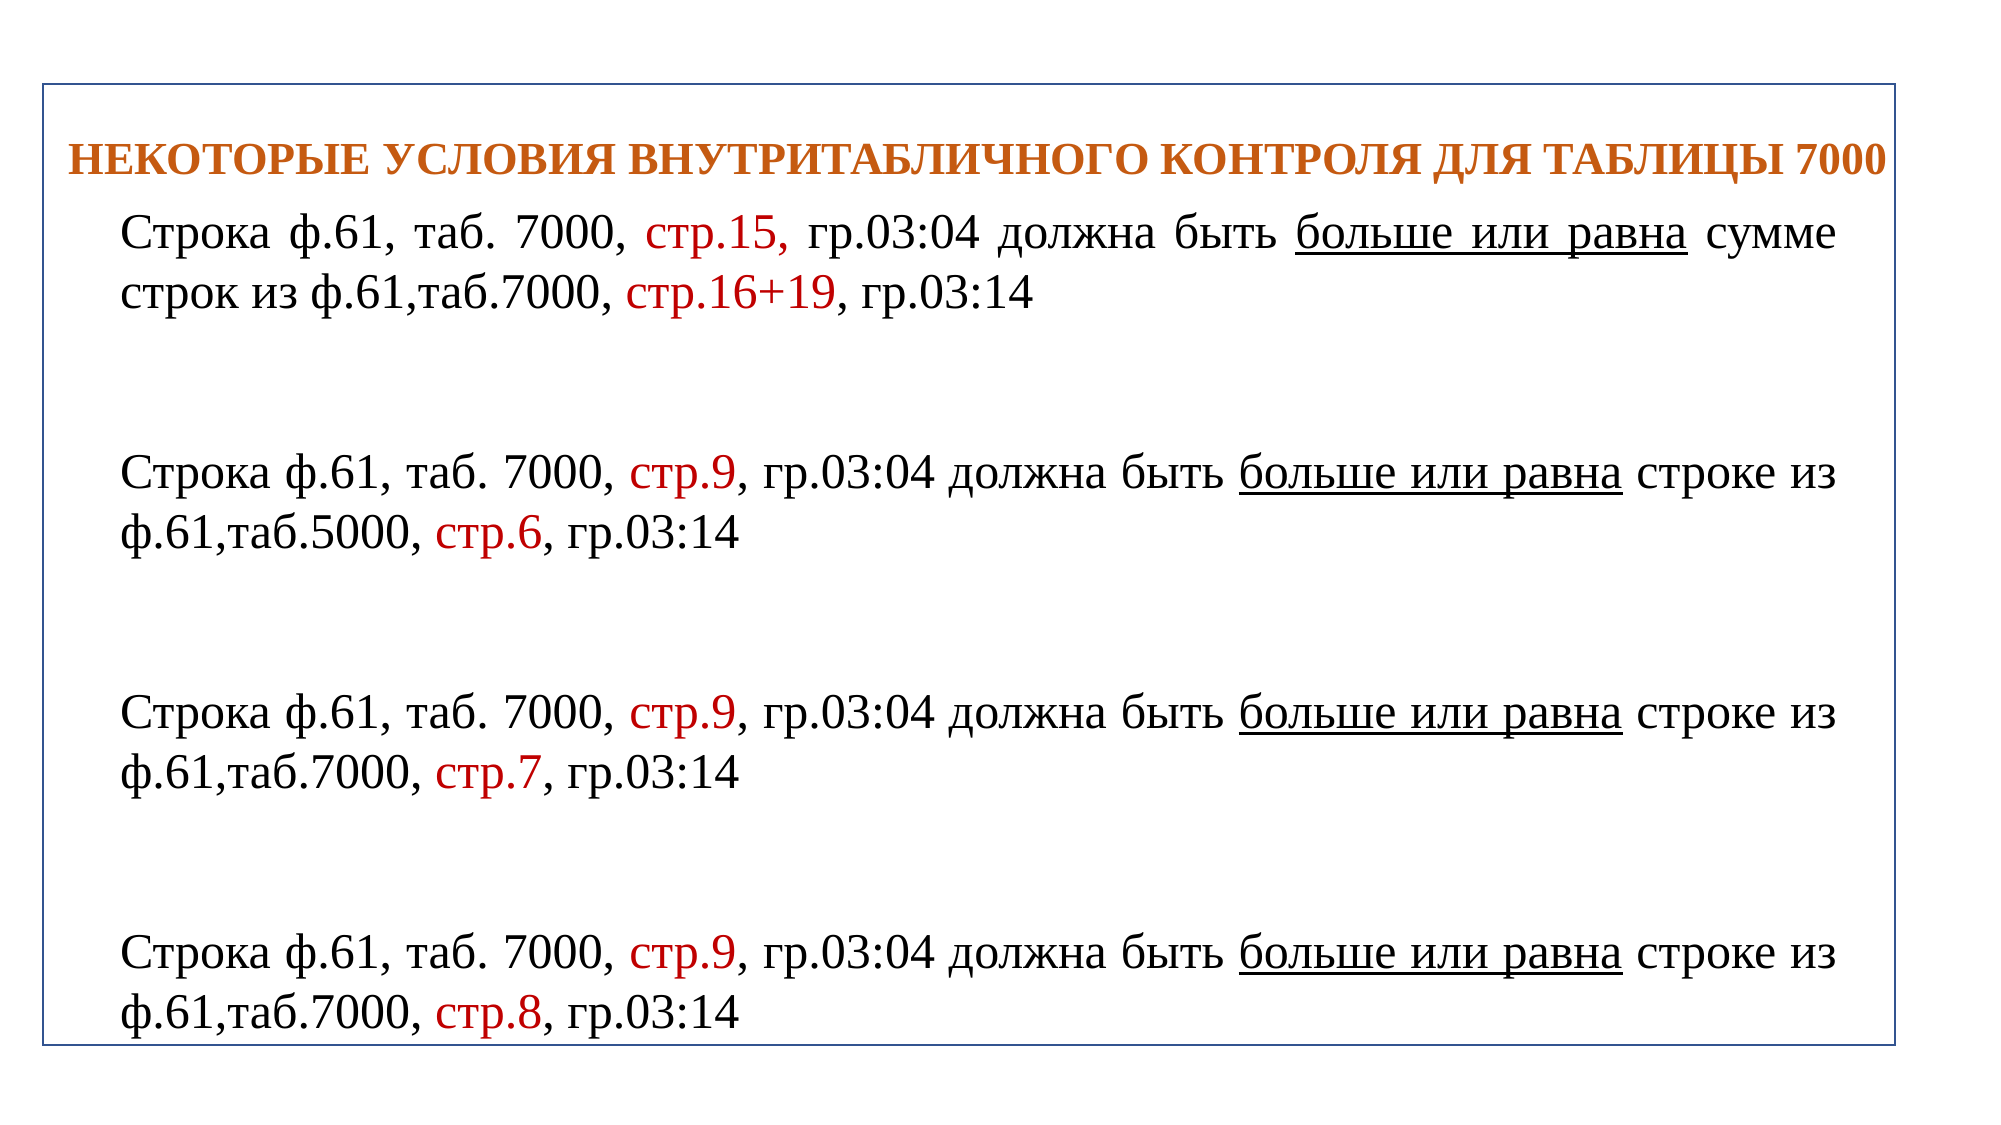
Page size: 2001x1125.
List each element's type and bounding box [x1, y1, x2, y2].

text_box [38, 83, 1919, 1125]
